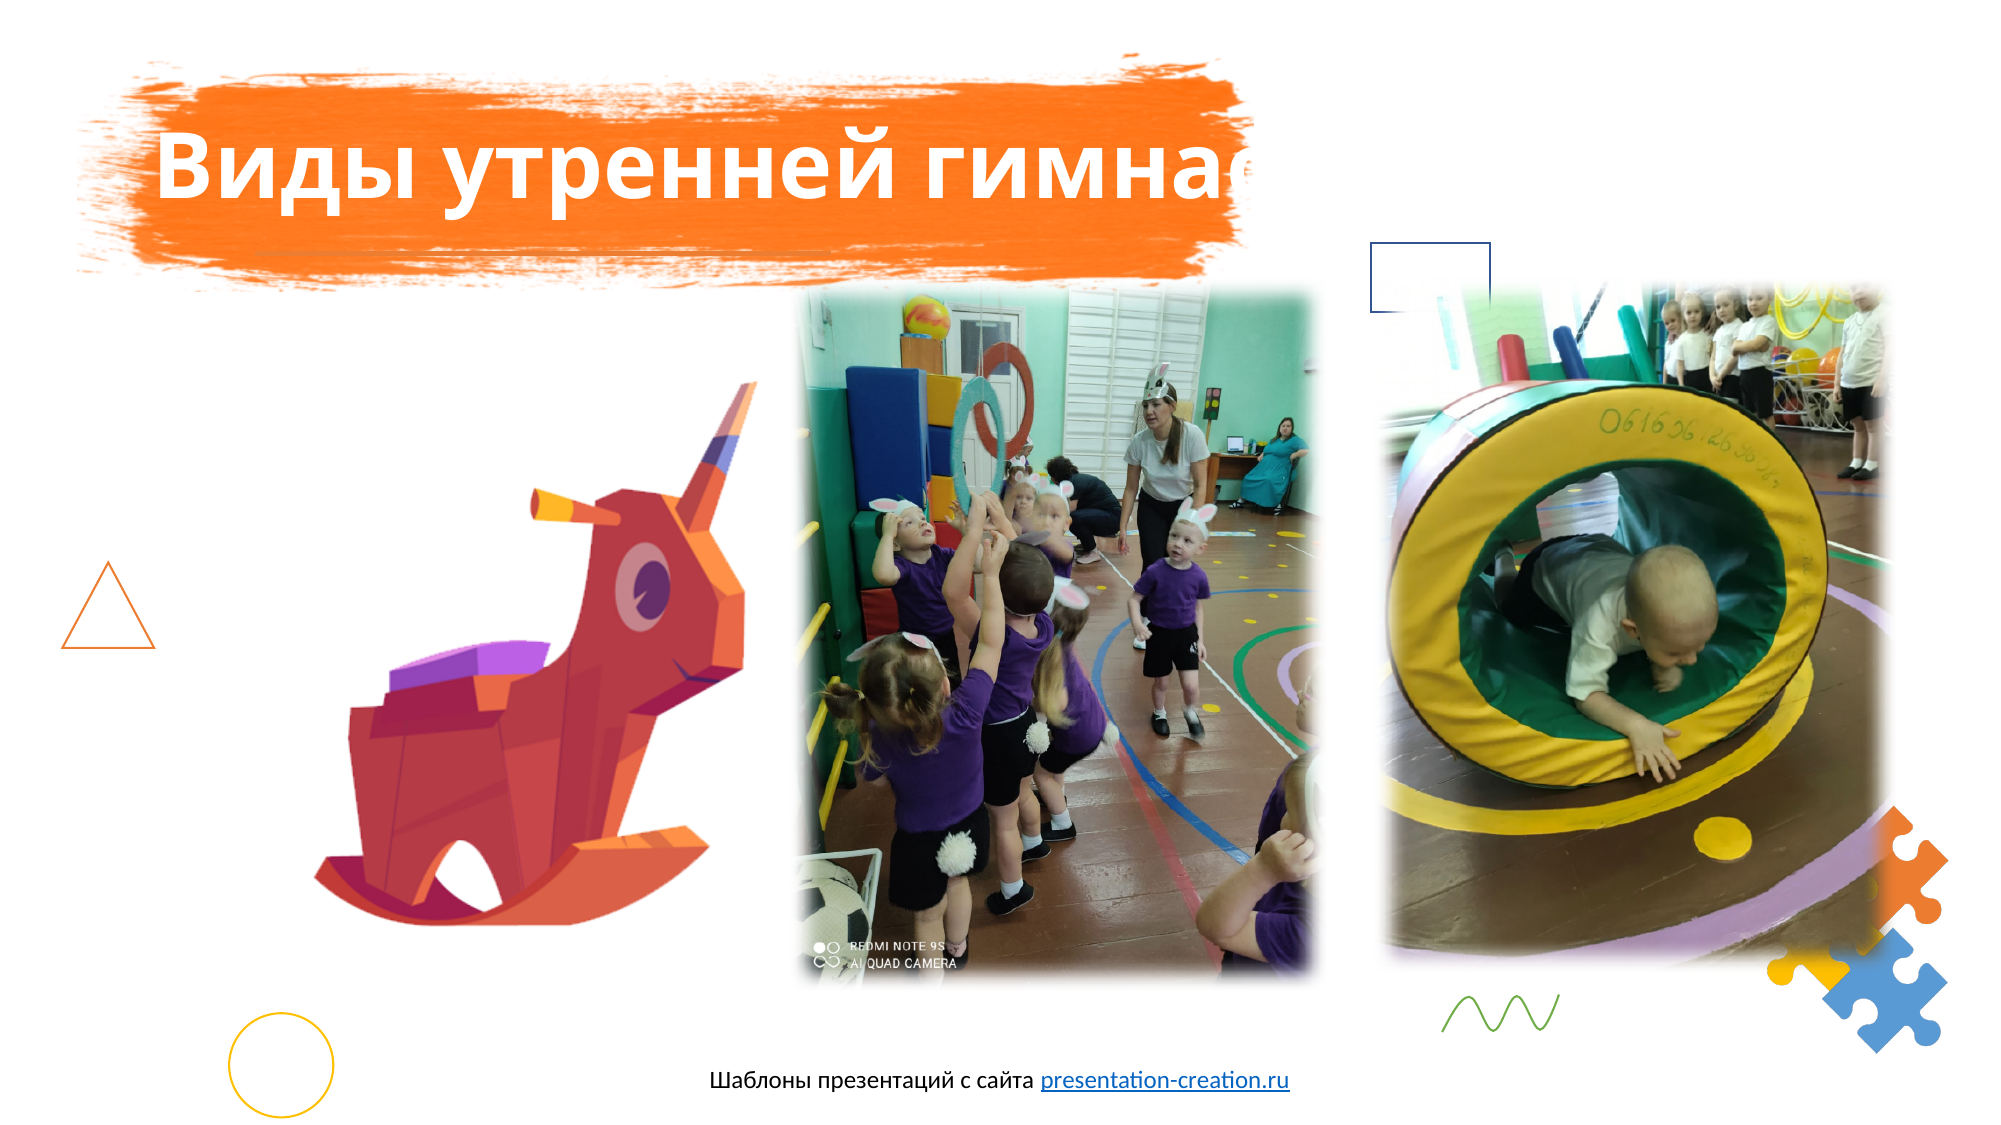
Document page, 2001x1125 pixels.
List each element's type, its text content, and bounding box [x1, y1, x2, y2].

picture [1287, 298, 1983, 1066]
picture [77, 49, 1254, 292]
title Виды утренней гимнастики [137, 59, 1863, 278]
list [790, 277, 1327, 992]
text_box Шаблоны презентаций с сайта presentation-creation.ru [372, 1056, 1628, 1117]
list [256, 346, 790, 966]
